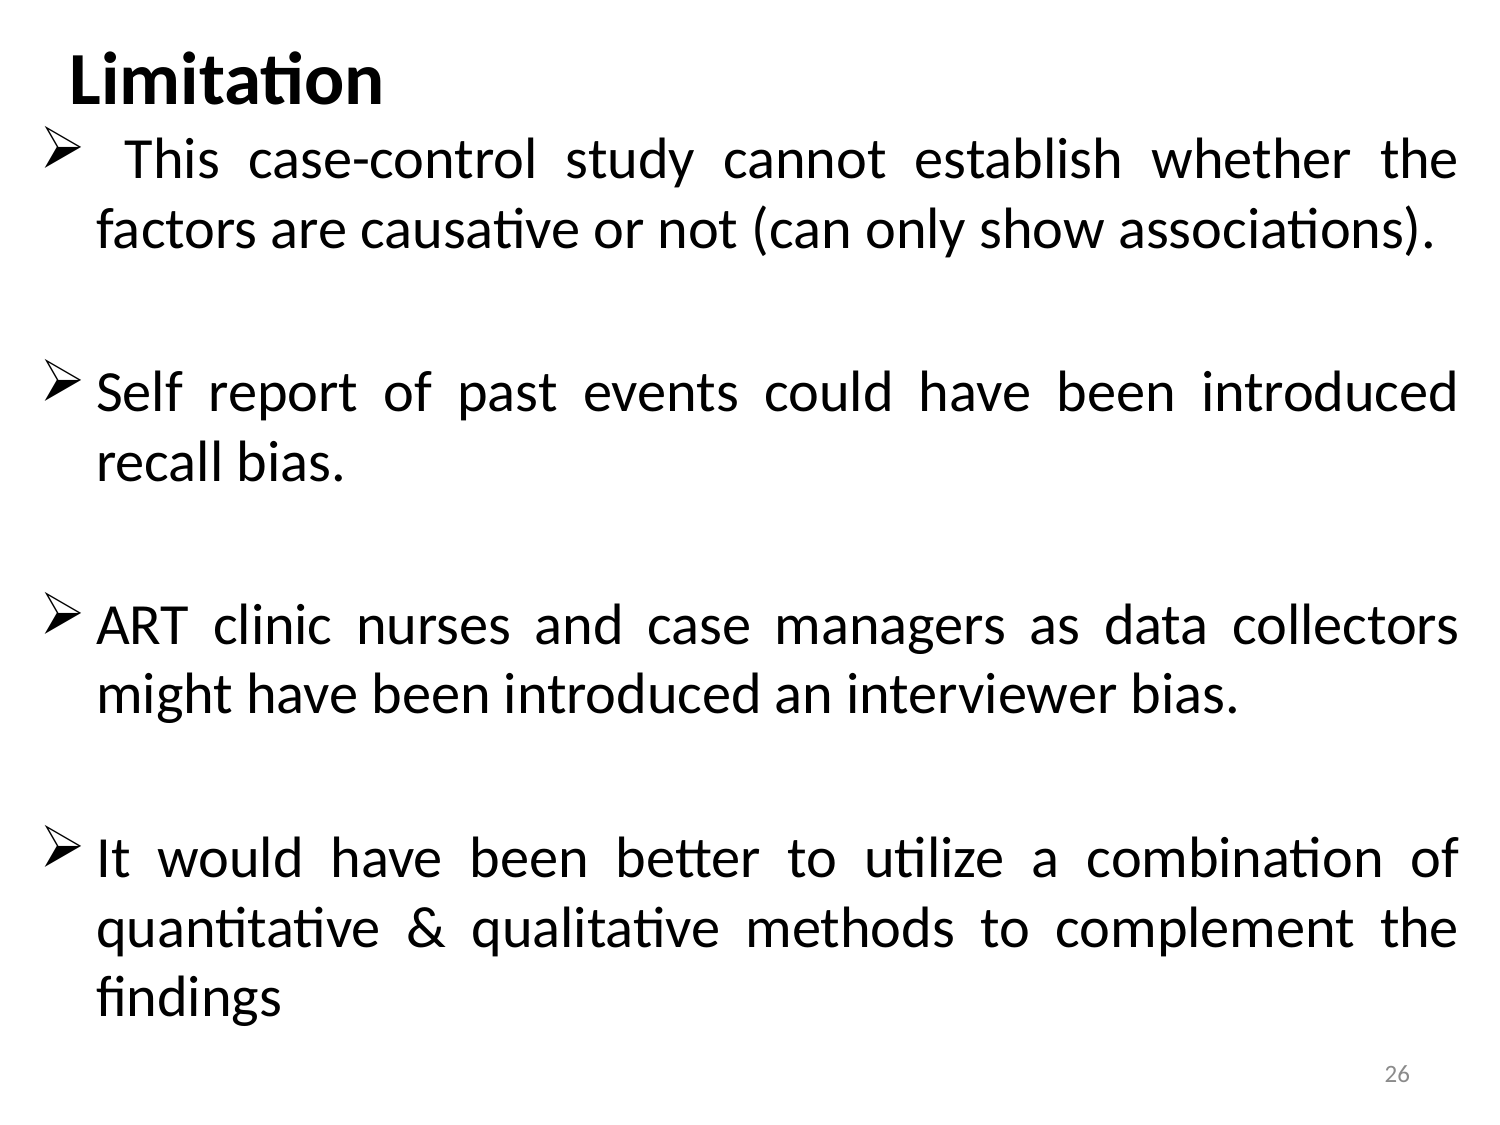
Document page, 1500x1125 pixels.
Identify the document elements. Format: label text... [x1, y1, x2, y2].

list This case-control study cannot establish whether the factors are causative or not (can only show associations). Self report of past events could have been introduced recall bias. ART clinic nurses and case managers as data collectors might have been introduced an interviewer bias. It would have been better to utilize a combination of quantitative & qualitative methods to complement the findings [24, 112, 1475, 1088]
slide_number 26 [1074, 1042, 1425, 1103]
title Limitation [37, 24, 1450, 112]
